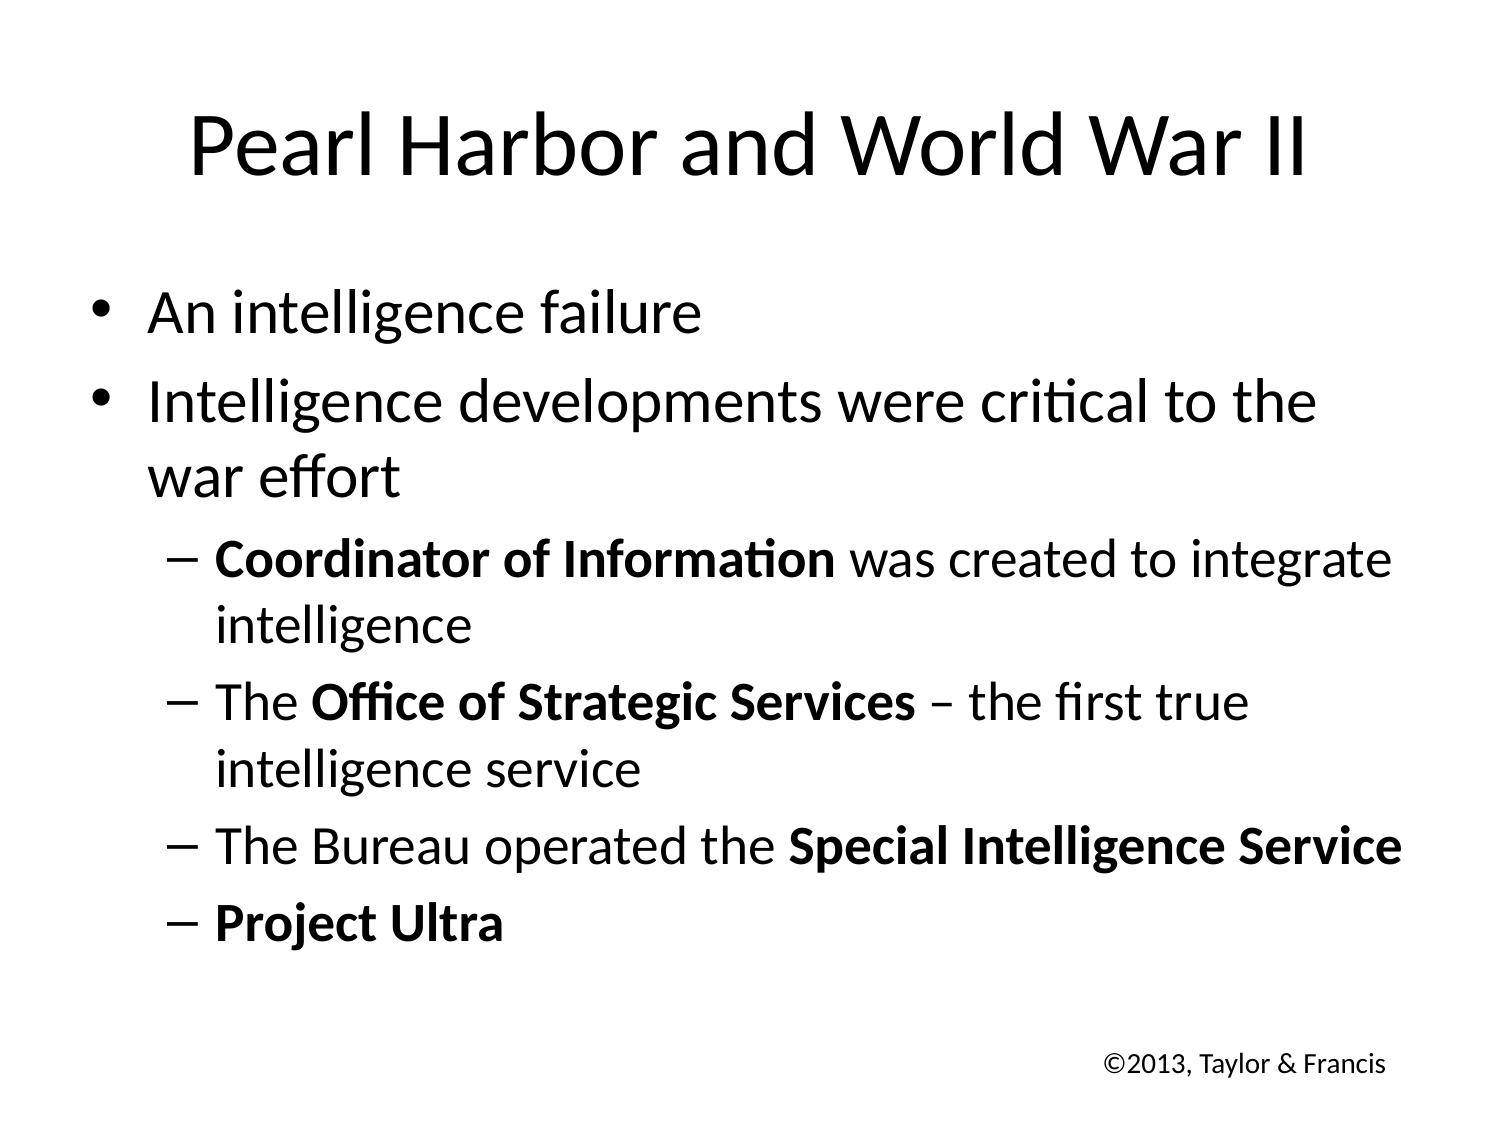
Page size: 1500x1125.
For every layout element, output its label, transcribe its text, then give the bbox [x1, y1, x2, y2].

title Pearl Harbor and World War II [75, 45, 1425, 233]
text_box ©2013, Taylor & Francis [1087, 1037, 1463, 1082]
list An intelligence failure Intelligence developments were critical to the war effort Coordinator of Information was created to integrate intelligence The Office of Strategic Services – the first true intelligence service The Bureau operated the Special Intelligence Service Project Ultra [75, 262, 1425, 1005]
